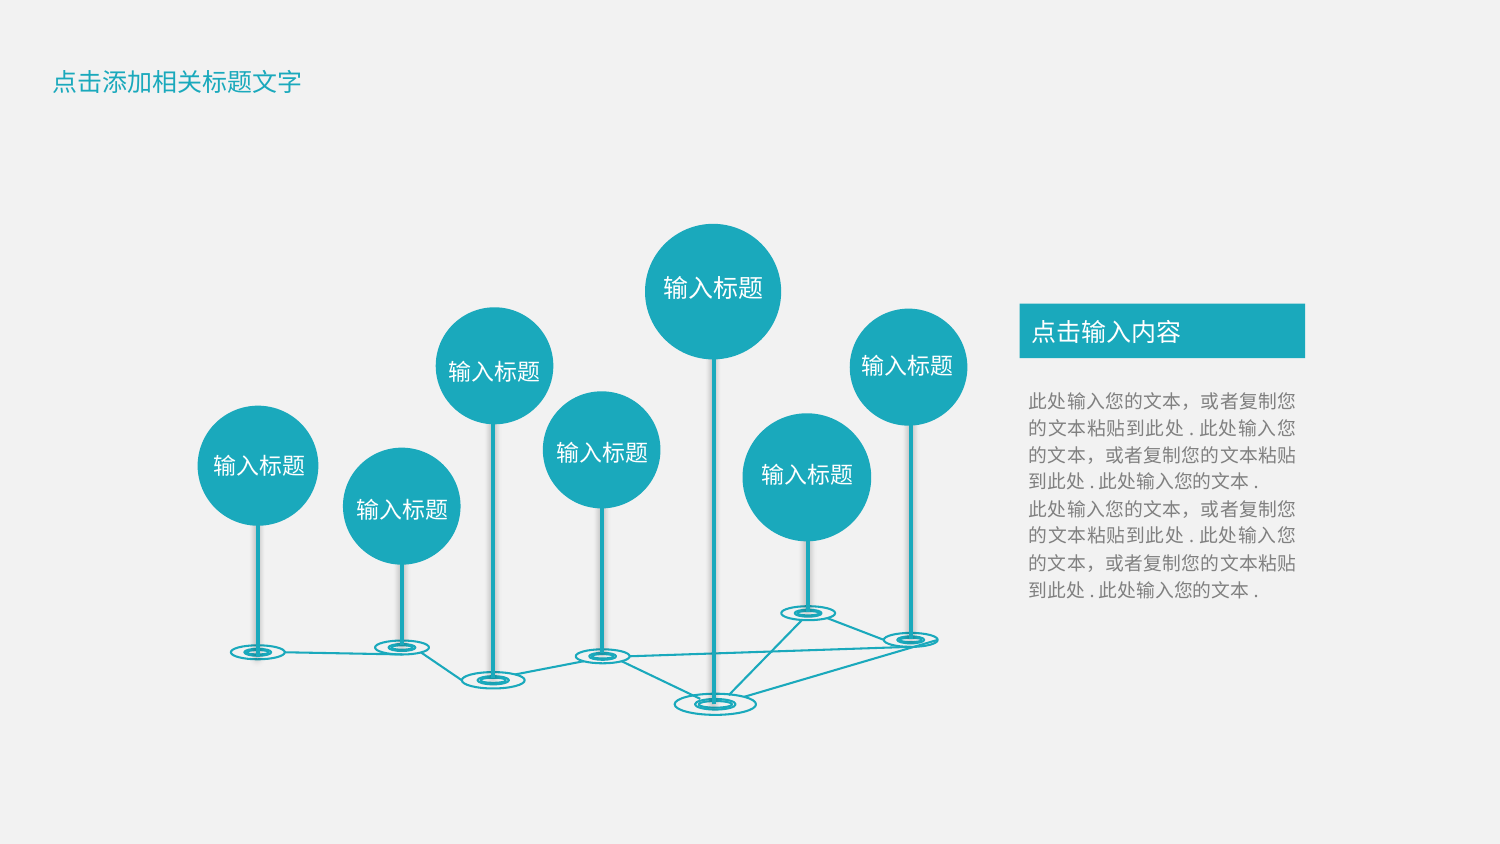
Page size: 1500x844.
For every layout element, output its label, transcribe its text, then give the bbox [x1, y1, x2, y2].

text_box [558, 391, 639, 654]
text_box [230, 605, 938, 716]
text_box 点击输入内容 [1022, 311, 1283, 352]
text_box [200, 408, 316, 658]
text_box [435, 307, 554, 679]
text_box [849, 308, 968, 640]
text_box [1017, 302, 1307, 360]
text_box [644, 223, 782, 705]
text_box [342, 447, 430, 646]
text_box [742, 412, 872, 613]
text_box 此处输入您的文本，或者复制您的文本粘贴到此处.此处输入您的文本，或者复制您的文本粘贴到此处.此处输入您的文本. 此处输入您的文本，或者复制您的文本粘贴到此处.此处输入您的文本，或者复制您的文本粘贴到此处.此处输入您的文本. [1019, 380, 1306, 606]
